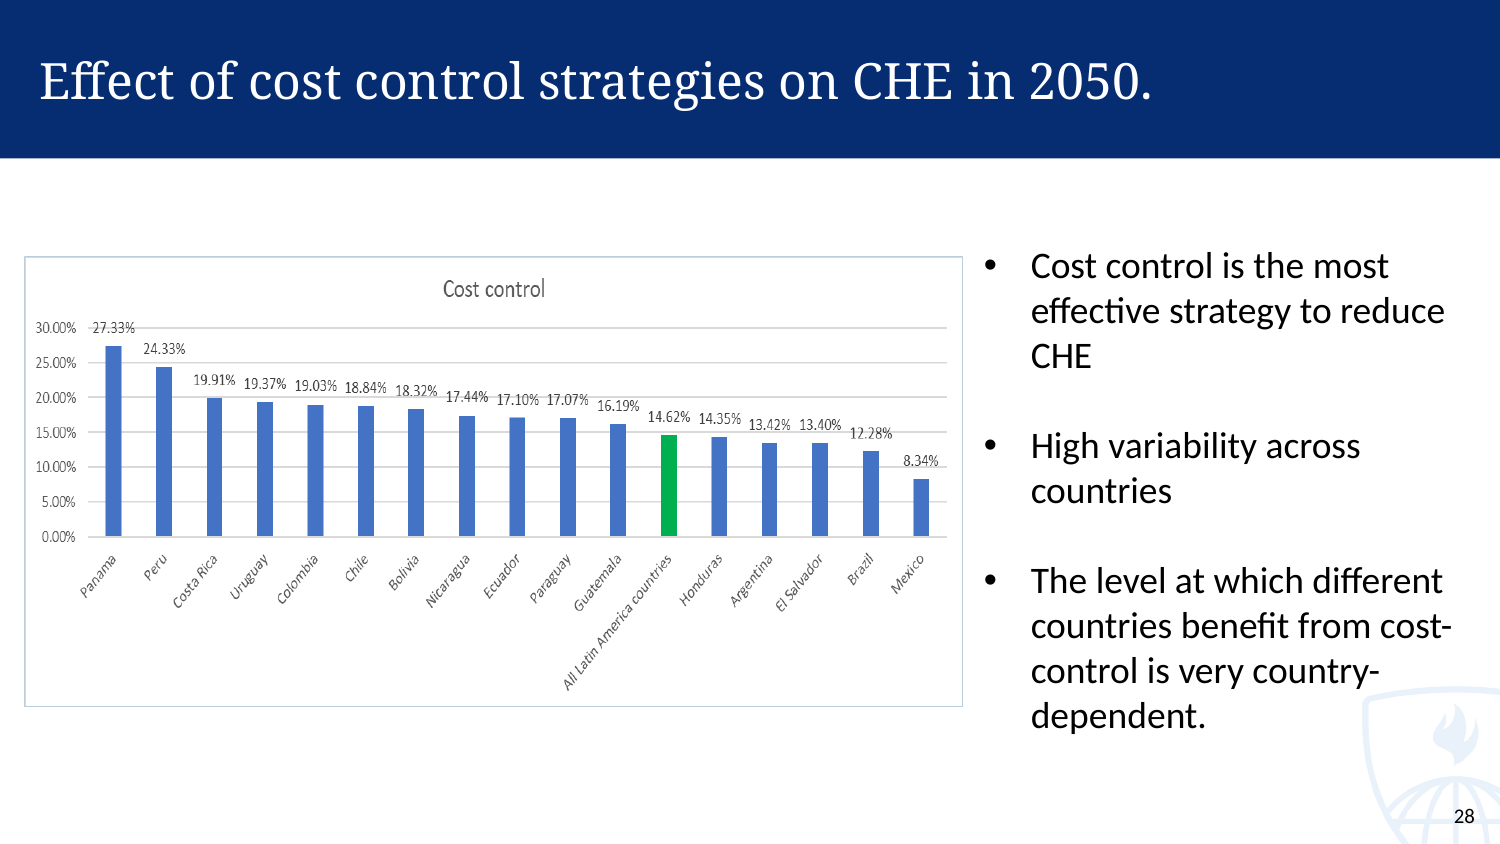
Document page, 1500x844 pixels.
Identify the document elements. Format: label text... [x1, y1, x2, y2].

picture [1360, 789, 1500, 844]
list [24, 256, 963, 707]
text_box Cost control is the most effective strategy to reduce CHE High variability across countries The level at which different countries benefit from cost-control is very country-dependent. [969, 234, 1500, 789]
title Effect of cost control strategies on CHE in 2050. [24, 8, 1478, 150]
slide_number 28 [1368, 789, 1475, 829]
